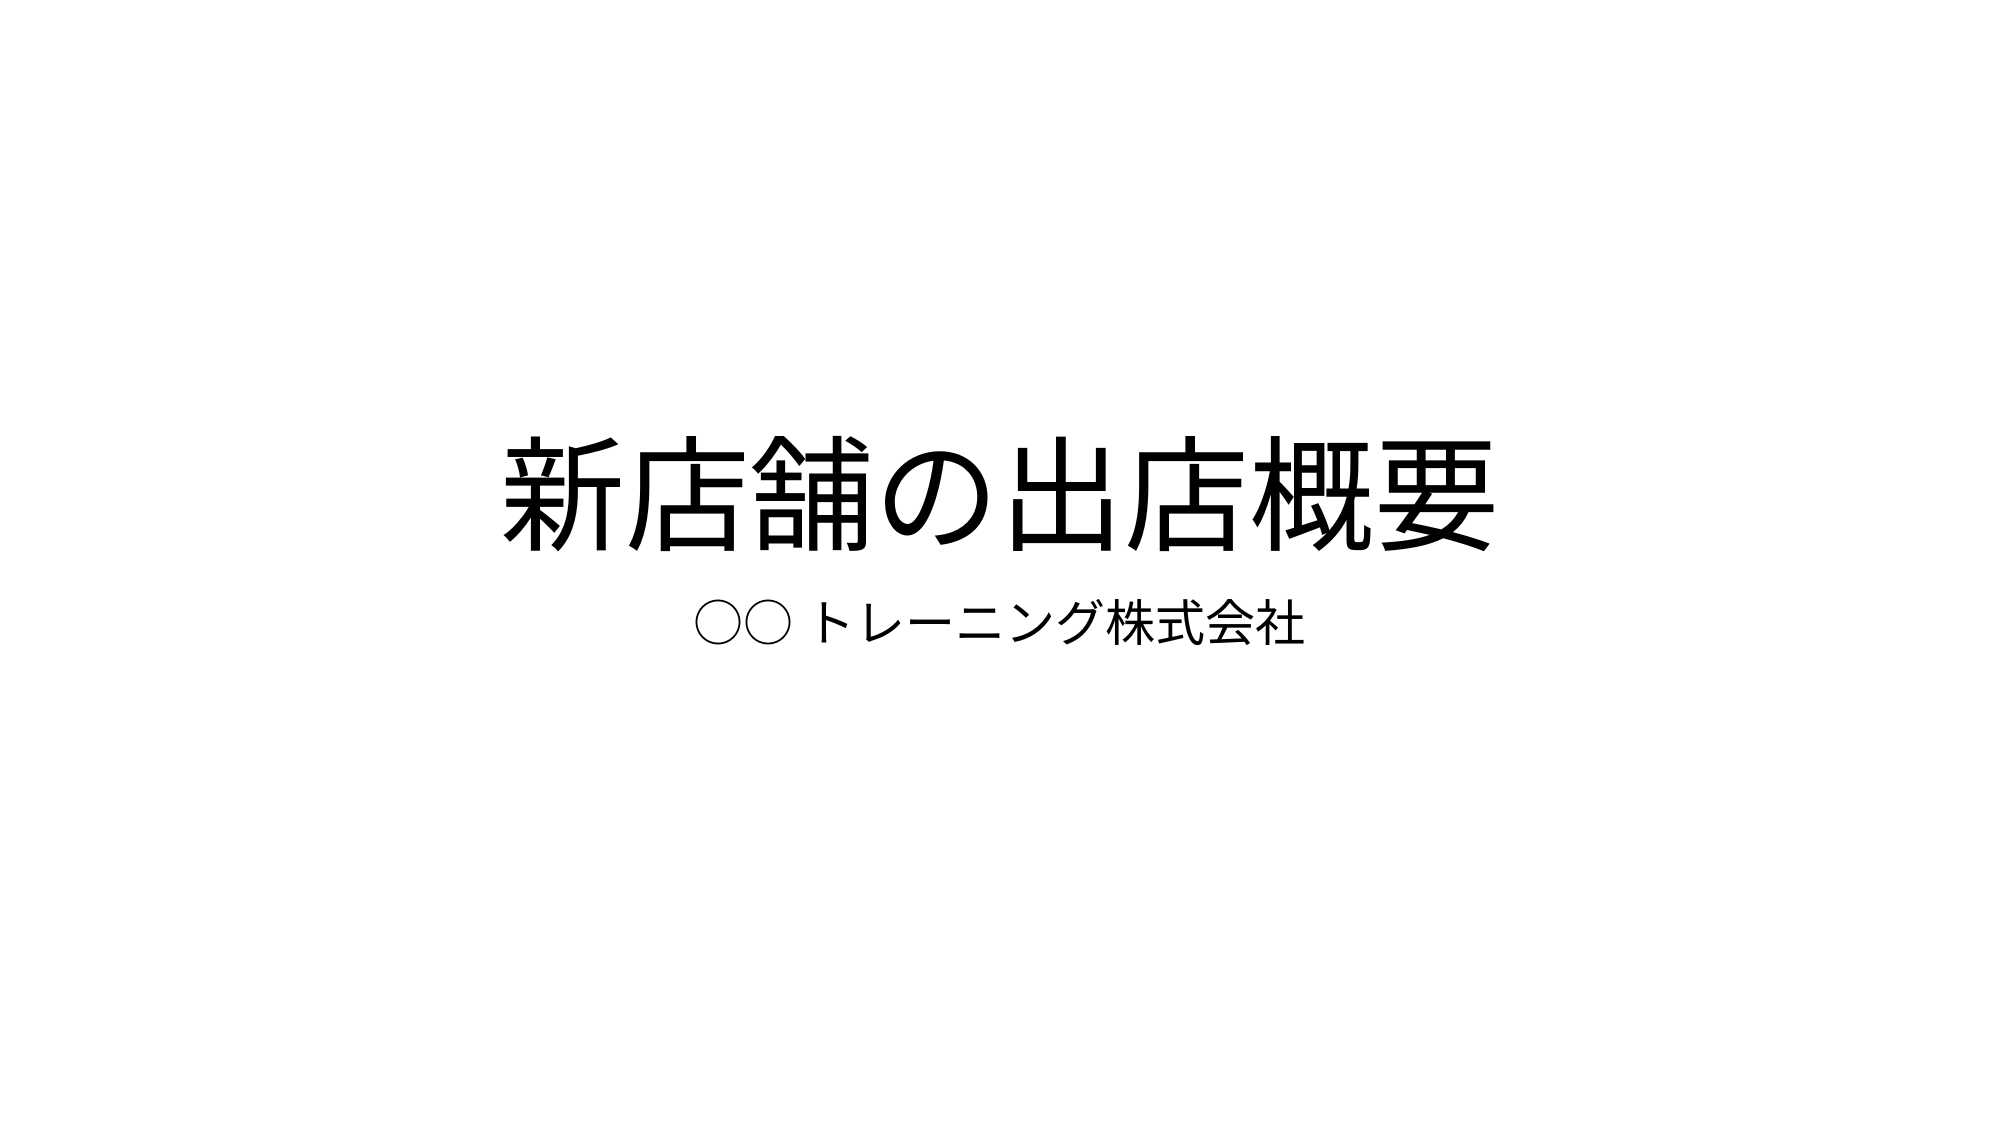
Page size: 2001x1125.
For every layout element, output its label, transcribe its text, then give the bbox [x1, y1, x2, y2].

subtitle ○○トレーニング株式会社 [249, 590, 1750, 863]
title 新店舗の出店概要 [249, 184, 1750, 576]
